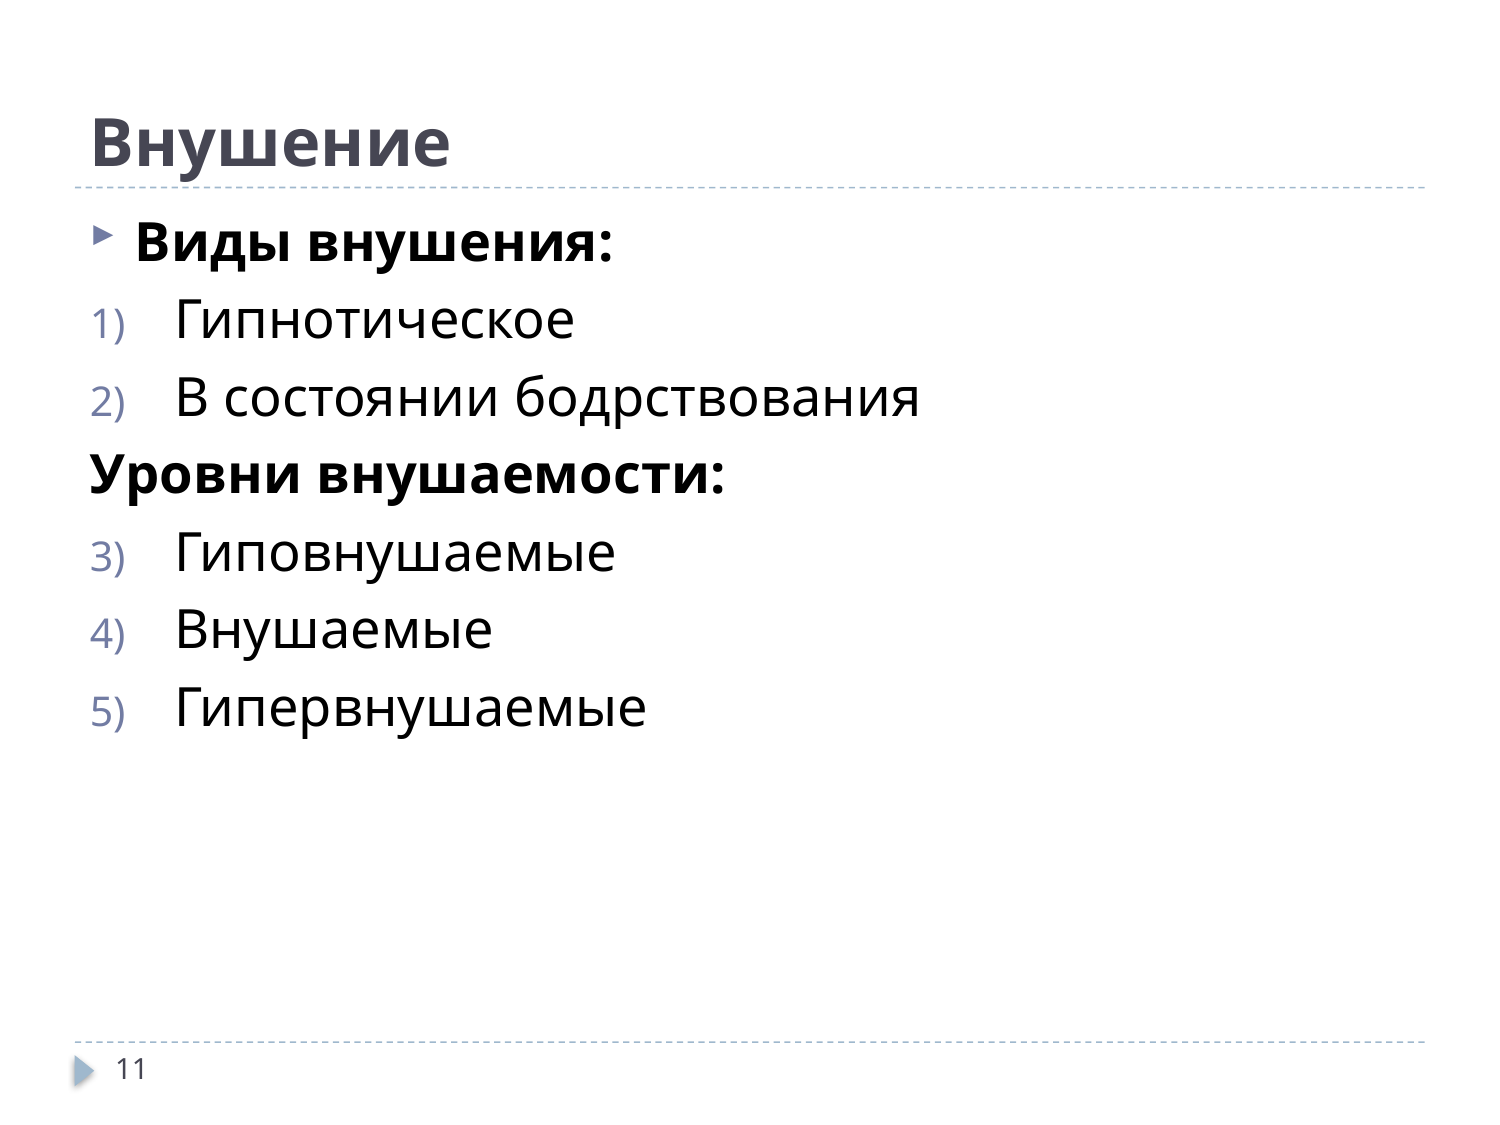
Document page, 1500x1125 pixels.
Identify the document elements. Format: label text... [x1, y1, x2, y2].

title Внушение [75, 24, 1425, 188]
list Виды внушения: Гипнотическое В состоянии бодрствования Уровни внушаемости: Гиповнушаемые Внушаемые Гипервнушаемые [75, 200, 1425, 1010]
slide_number 11 [100, 1042, 426, 1103]
